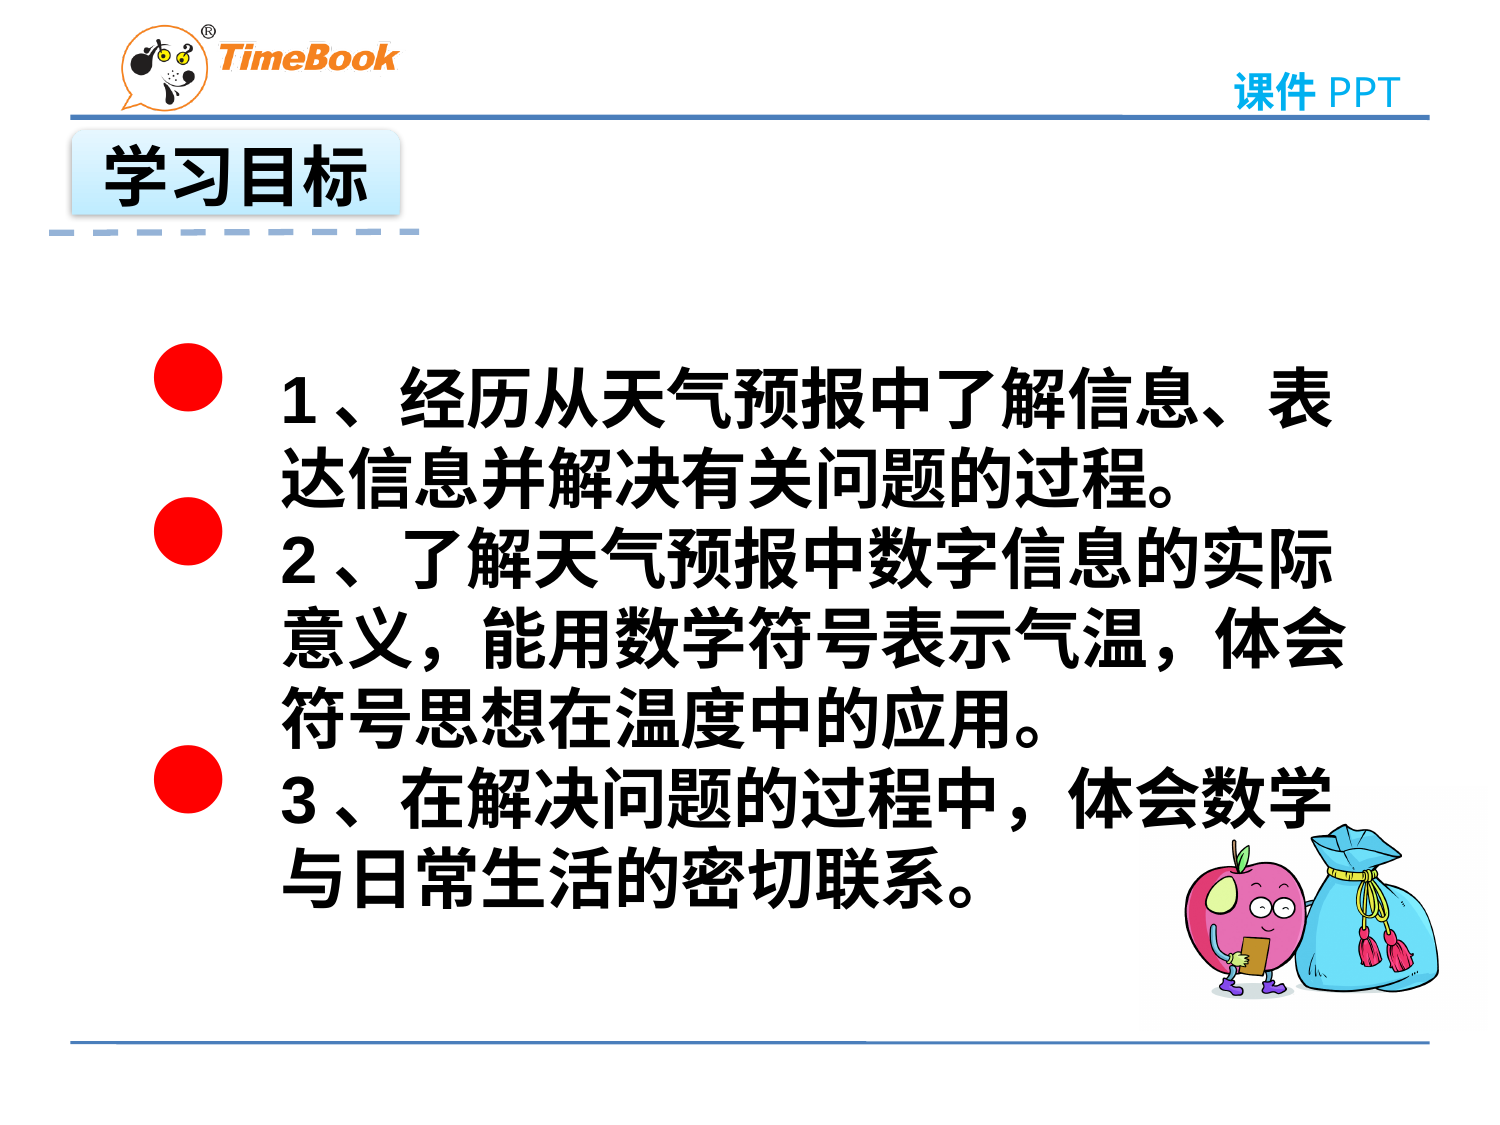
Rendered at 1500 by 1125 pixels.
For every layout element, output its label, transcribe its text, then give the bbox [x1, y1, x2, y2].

text_box [112, 317, 325, 468]
text_box 1、经历从天气预报中了解信息、表达信息并解决有关问题的过程。 2、了解天气预报中数字信息的实际意义，能用数学符号表示气温，体会符号思想在温度中的应用。 3、在解决问题的过程中，体会数学与日常生活的密切联系。 [265, 349, 1364, 925]
picture [118, 22, 408, 113]
text_box [112, 719, 325, 870]
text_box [48, 129, 420, 234]
picture [1139, 786, 1488, 1031]
text_box [112, 471, 265, 622]
